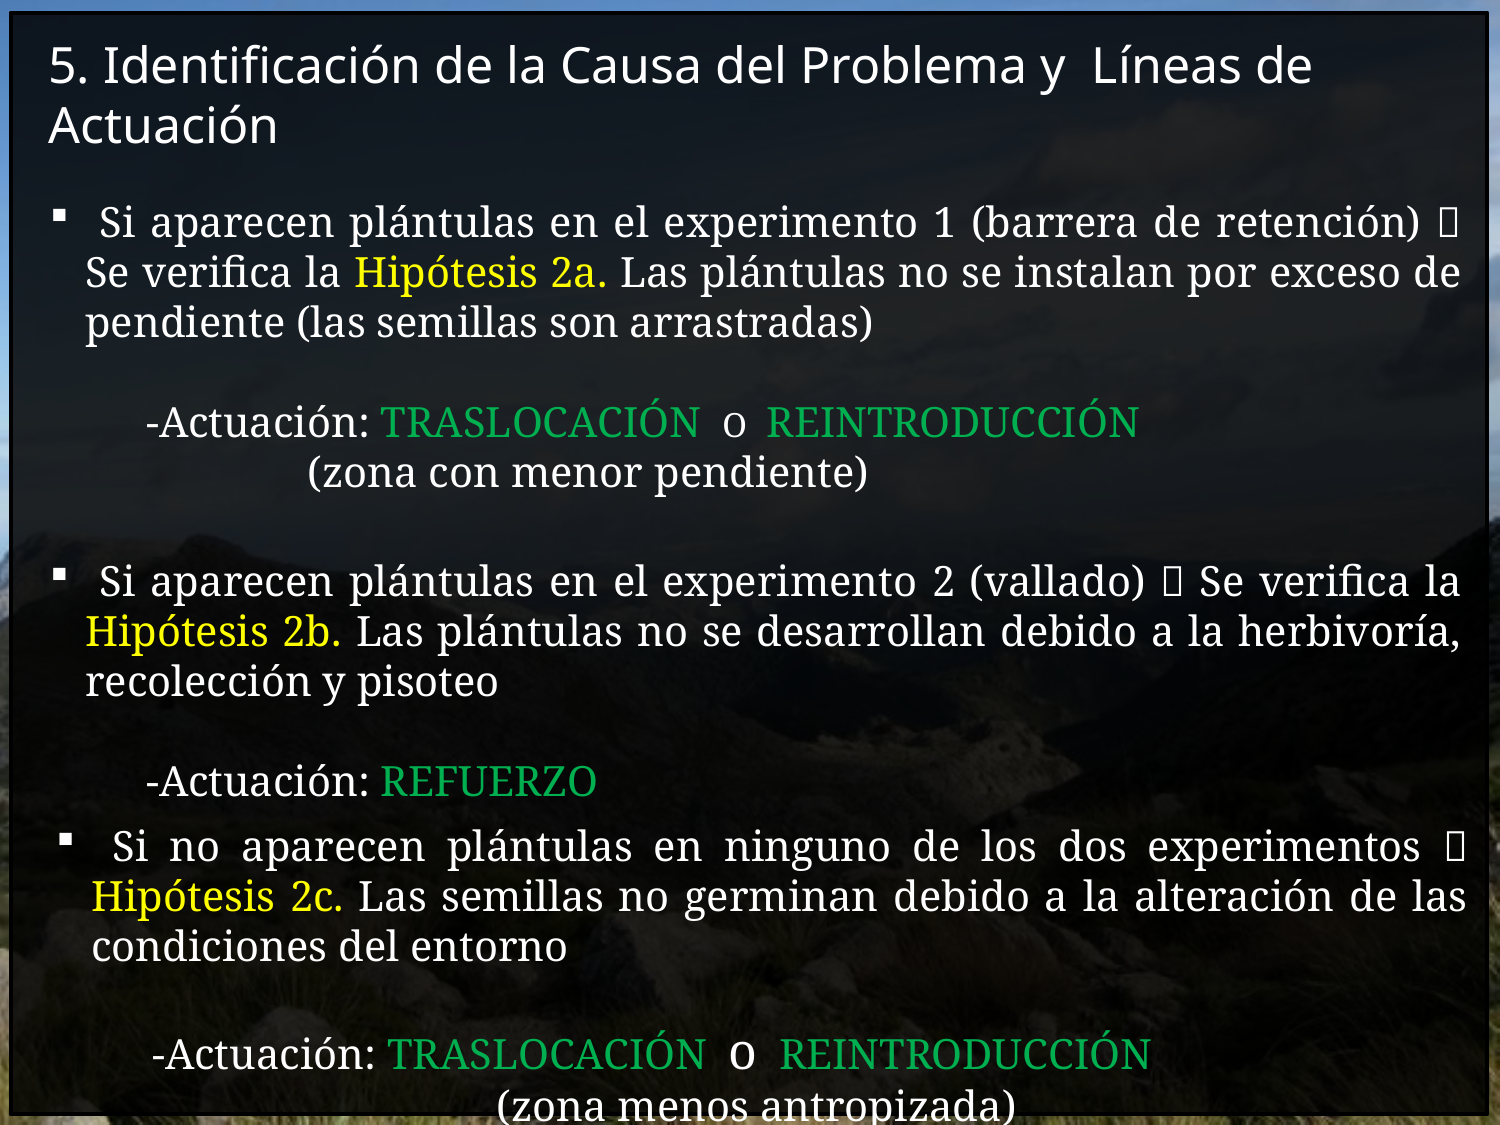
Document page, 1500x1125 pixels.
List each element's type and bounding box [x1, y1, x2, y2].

text_box [0, 0, 1500, 1125]
